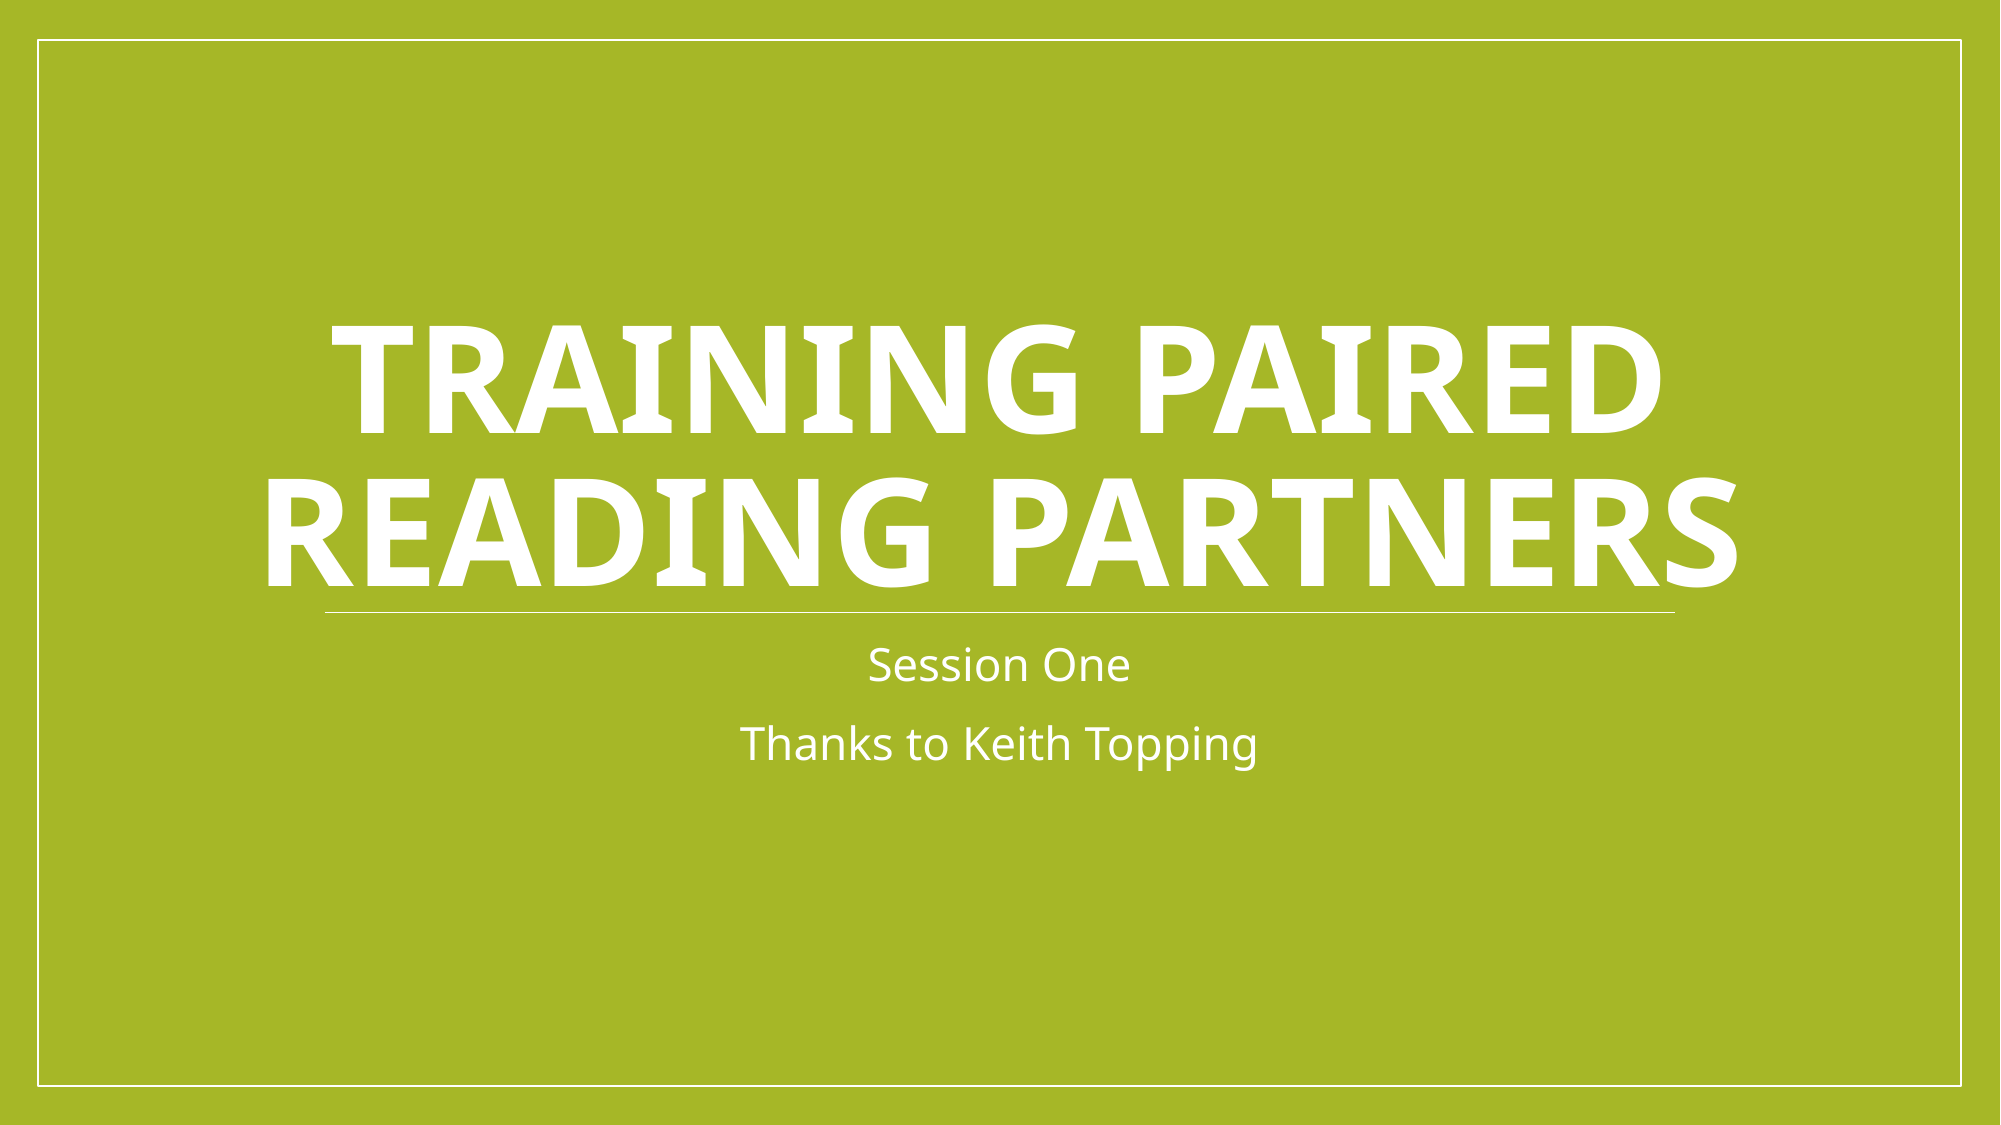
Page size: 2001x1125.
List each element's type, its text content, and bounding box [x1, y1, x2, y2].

subtitle Session One Thanks to Keith Topping [280, 634, 1719, 863]
title Training Paired reading Partners [182, 144, 1818, 625]
